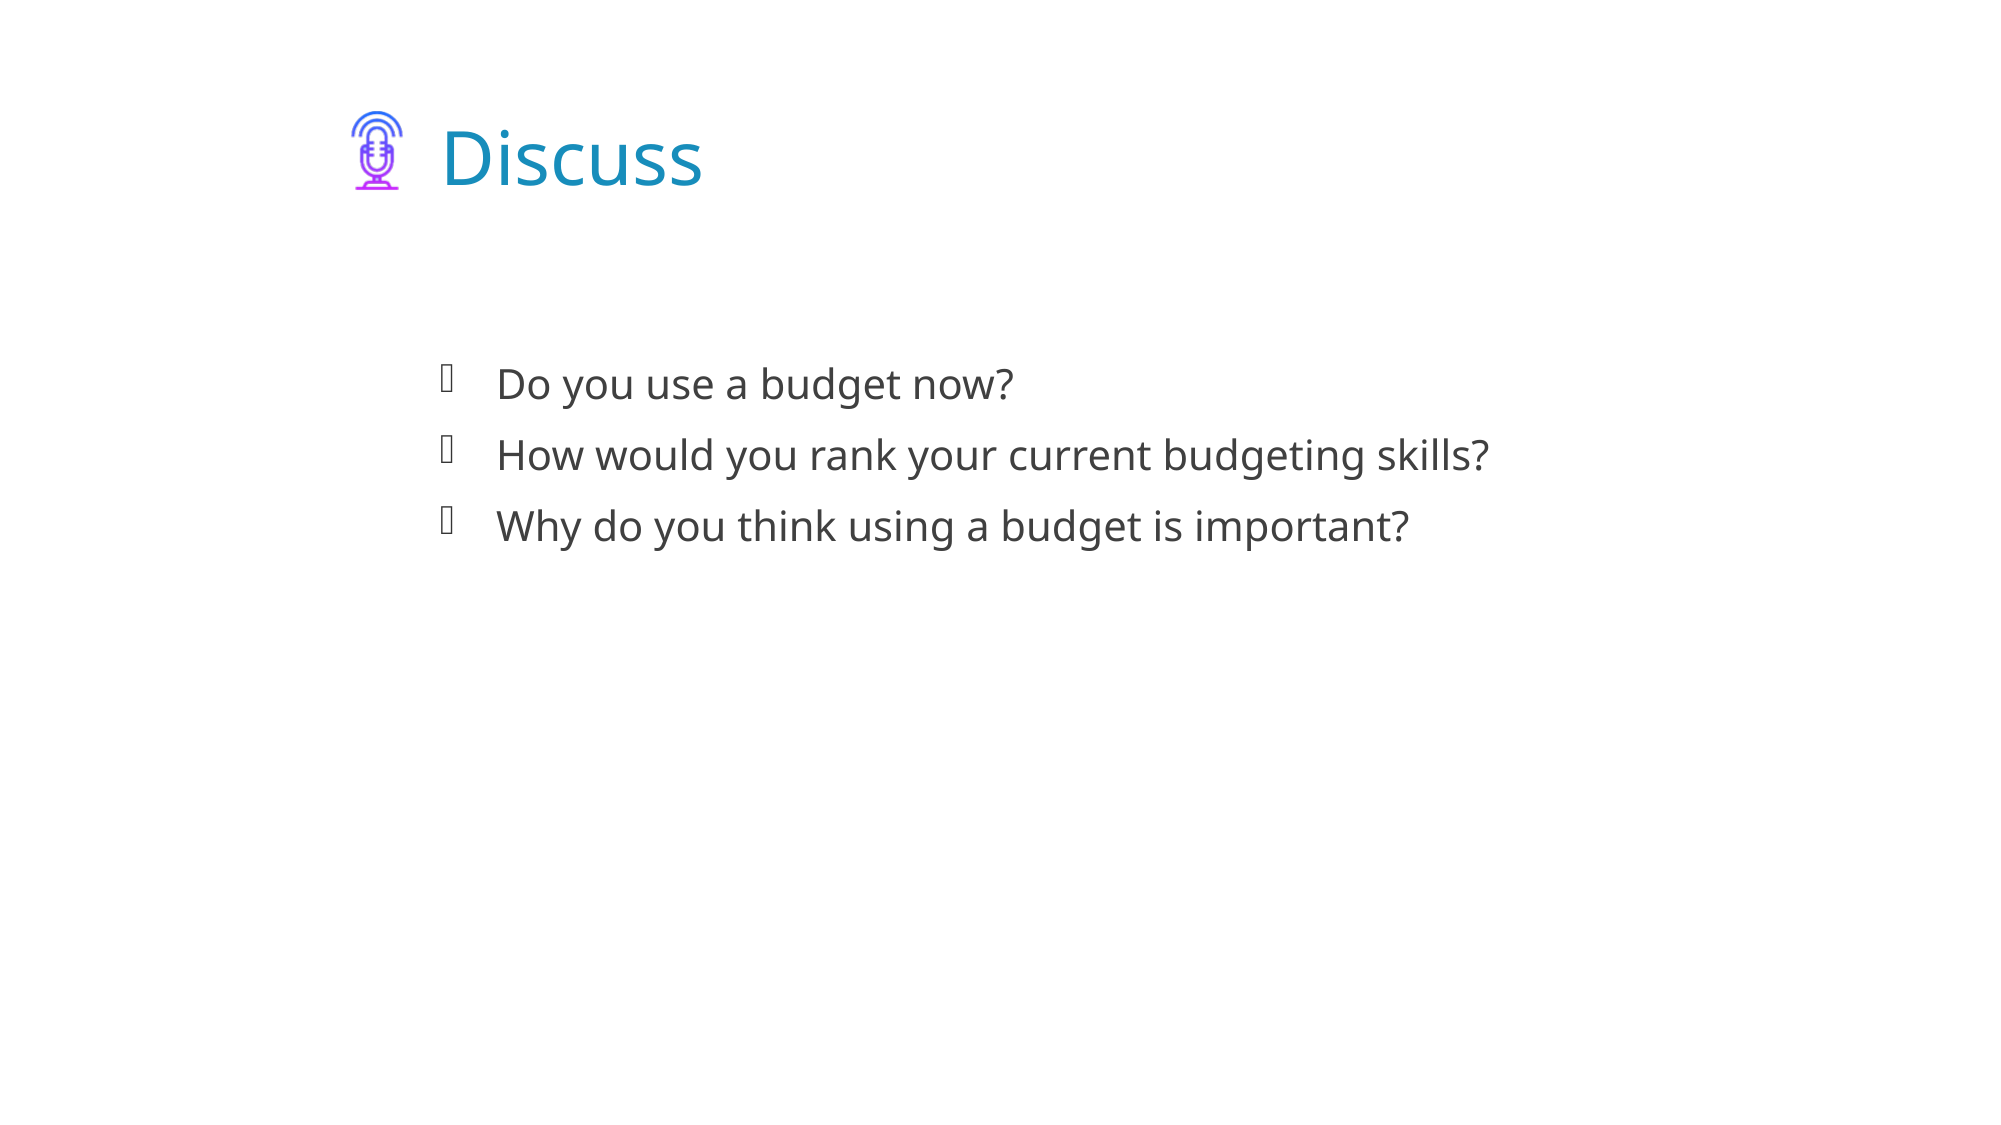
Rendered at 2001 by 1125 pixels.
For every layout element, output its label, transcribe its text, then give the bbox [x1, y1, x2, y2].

title Discuss [425, 102, 1888, 313]
picture [329, 102, 425, 199]
list Do you use a budget now? How would you rank your current budgeting skills? Why do you think using a budget is important? [424, 350, 1888, 970]
